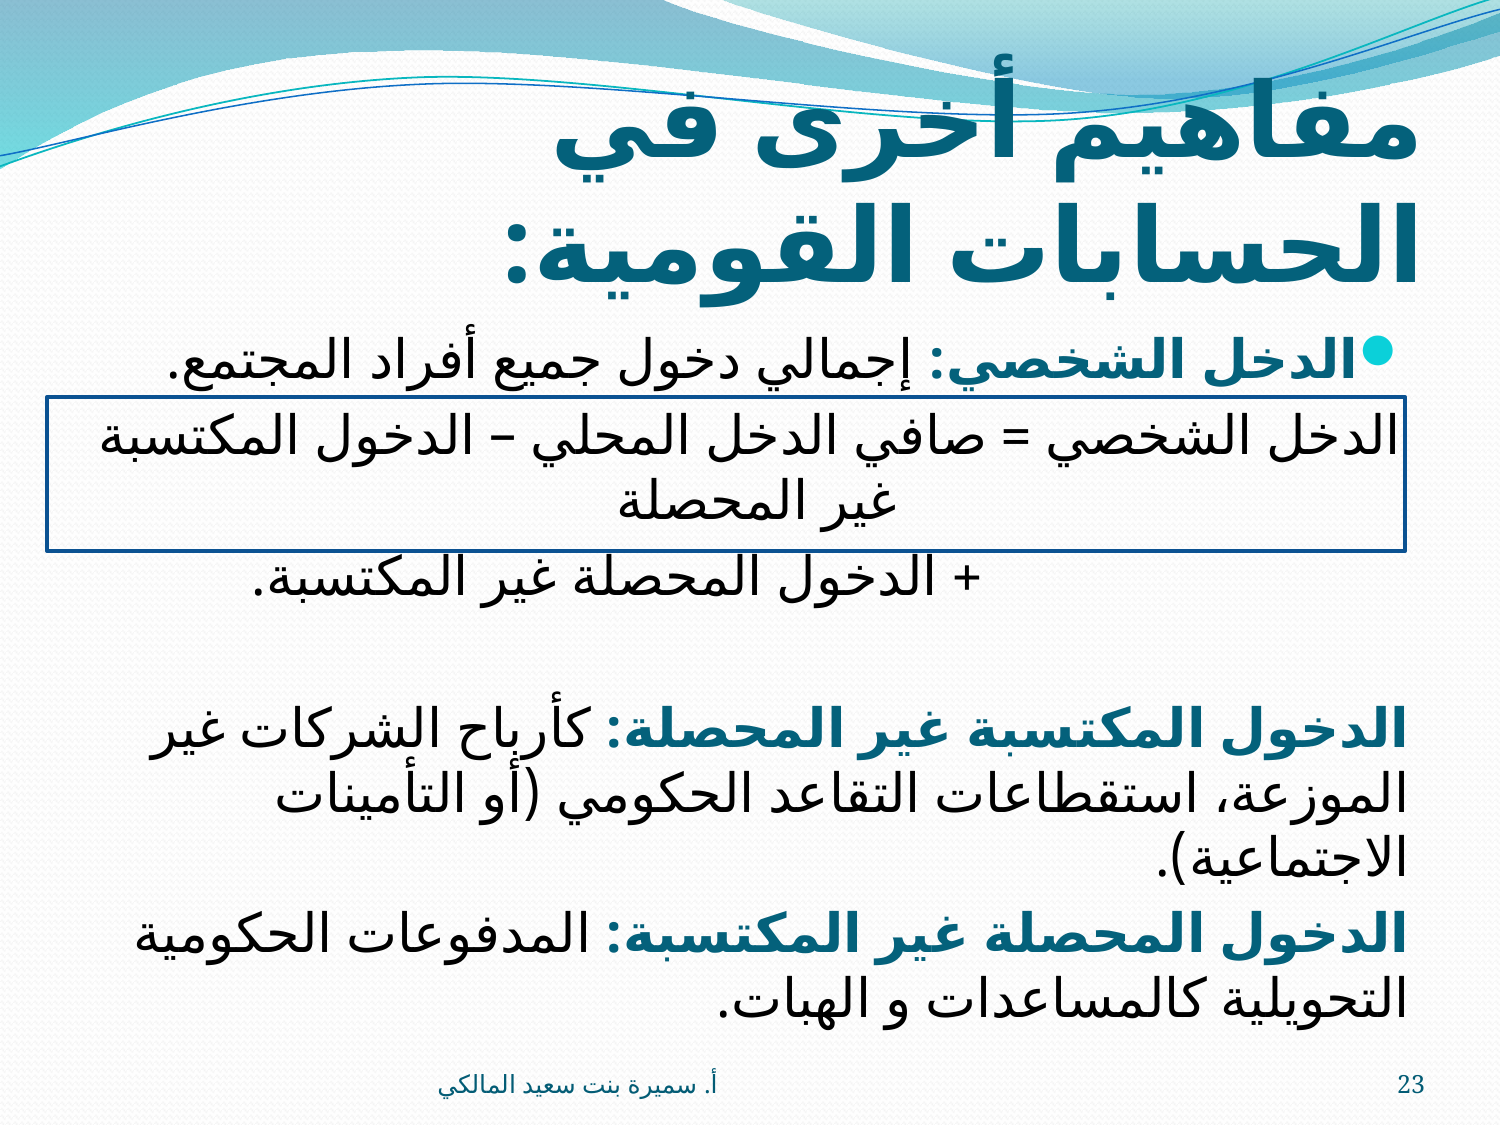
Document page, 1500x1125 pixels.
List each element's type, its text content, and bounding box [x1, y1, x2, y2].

list الدخل الشخصي: إجمالي دخول جميع أفراد المجتمع. الدخل الشخصي = صافي الدخل المحلي – الدخول المكتسبة غير المحصلة + الدخول المحصلة غير المكتسبة. الدخول المكتسبة غير المحصلة: كأرباح الشركات غير الموزعة، استقطاعات التقاعد الحكومي (أو التأمينات الاجتماعية). الدخول المحصلة غير المكتسبة: المدفوعات الحكومية التحويلية كالمساعدات و الهبات. [75, 317, 1425, 1038]
title مفاهيم أخرى في الحسابات القومية: [75, 115, 1425, 303]
footer أ. سميرة بنت سعيد المالكي [437, 1042, 988, 1103]
text_box [45, 395, 1407, 553]
slide_number 23 [1299, 1042, 1425, 1103]
